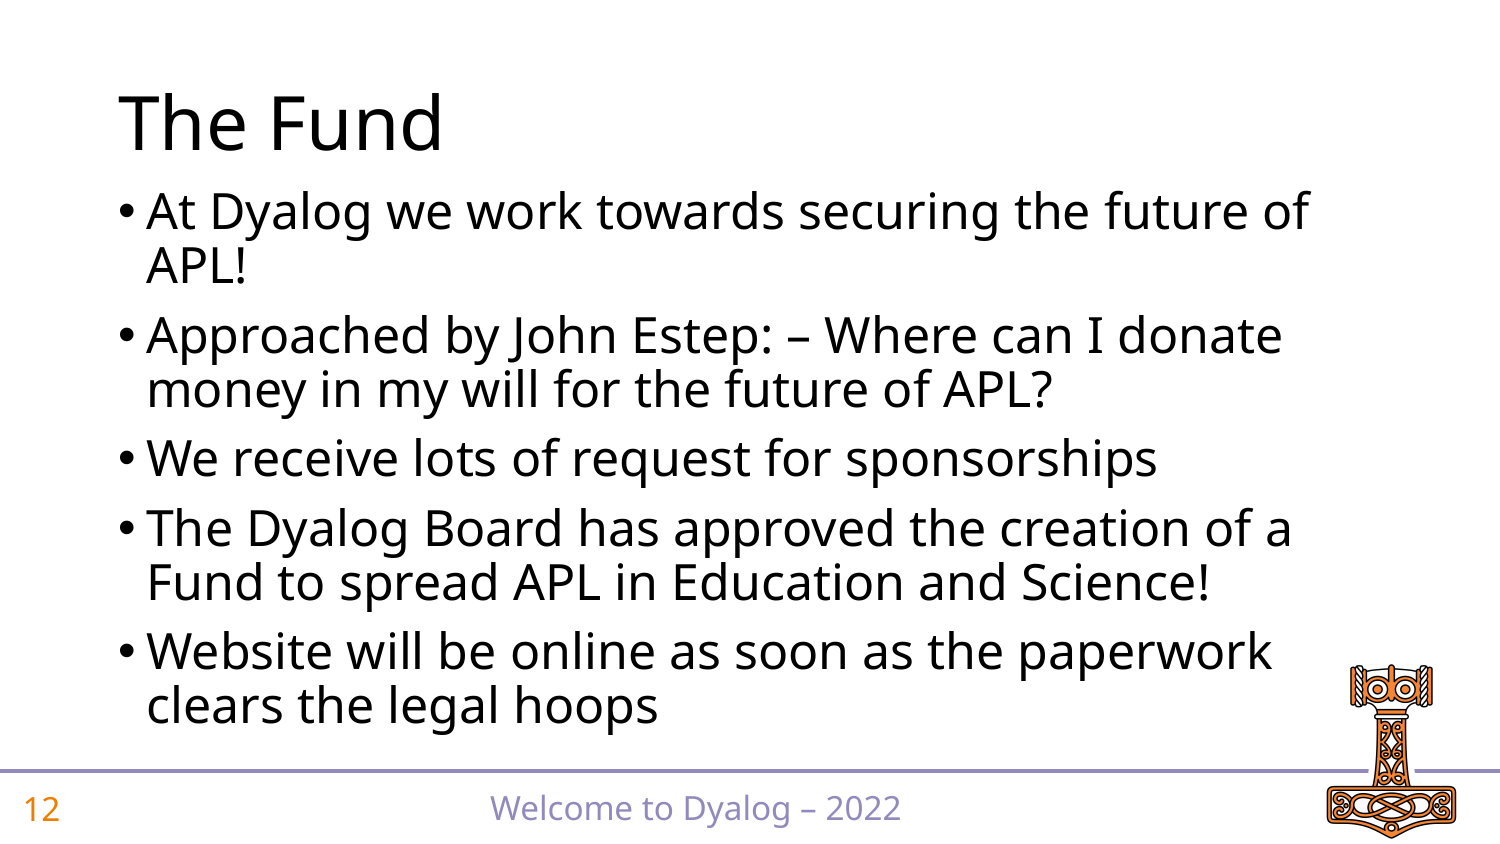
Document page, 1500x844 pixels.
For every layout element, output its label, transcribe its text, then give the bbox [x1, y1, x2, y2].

title The Fund [103, 44, 1397, 178]
list At Dyalog we work towards securing the future of APL! Approached by John Estep: – Where can I donate money in my will for the future of APL? We receive lots of request for sponsorships The Dyalog Board has approved the creation of a Fund to spread APL in Education and Science! Website will be online as soon as the paperwork clears the legal hoops [103, 178, 1397, 760]
picture [1320, 655, 1461, 844]
